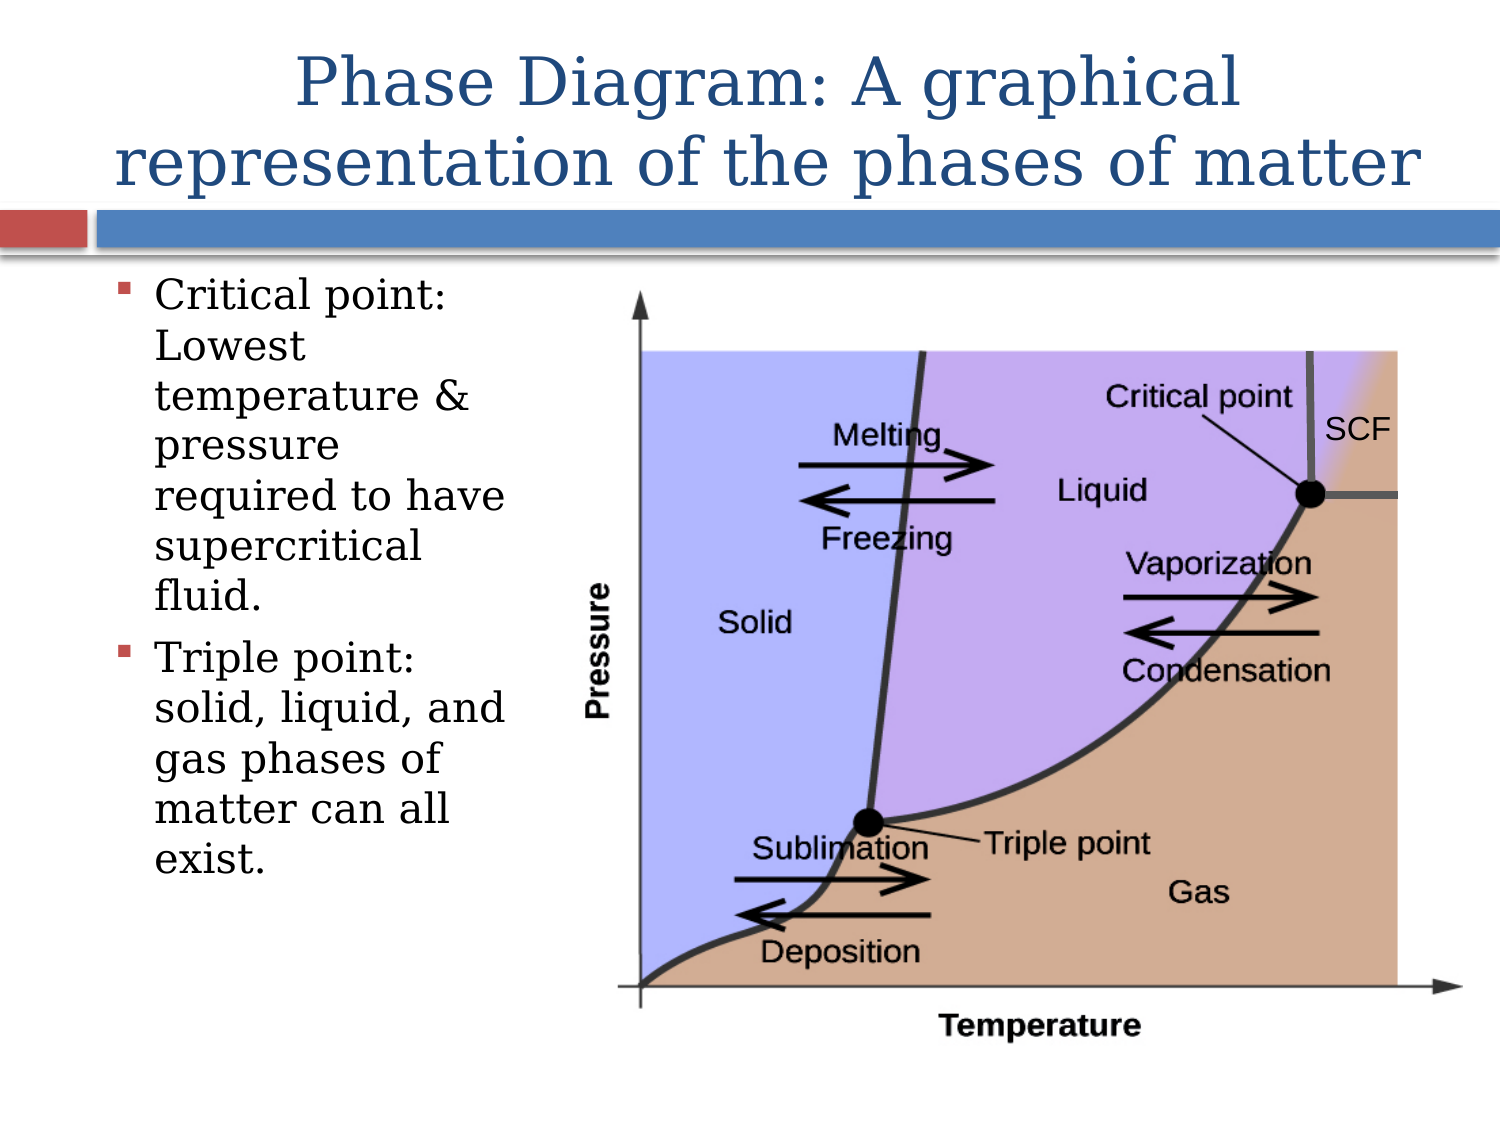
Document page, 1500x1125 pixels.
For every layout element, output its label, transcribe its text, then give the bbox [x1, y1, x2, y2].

list Critical point: Lowest temperature & pressure required to have supercritical fluid. Triple point: solid, liquid, and gas phases of matter can all exist. [99, 260, 545, 1011]
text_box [580, 285, 1500, 1047]
title Phase Diagram: A graphical representation of the phases of matter [99, 37, 1438, 200]
